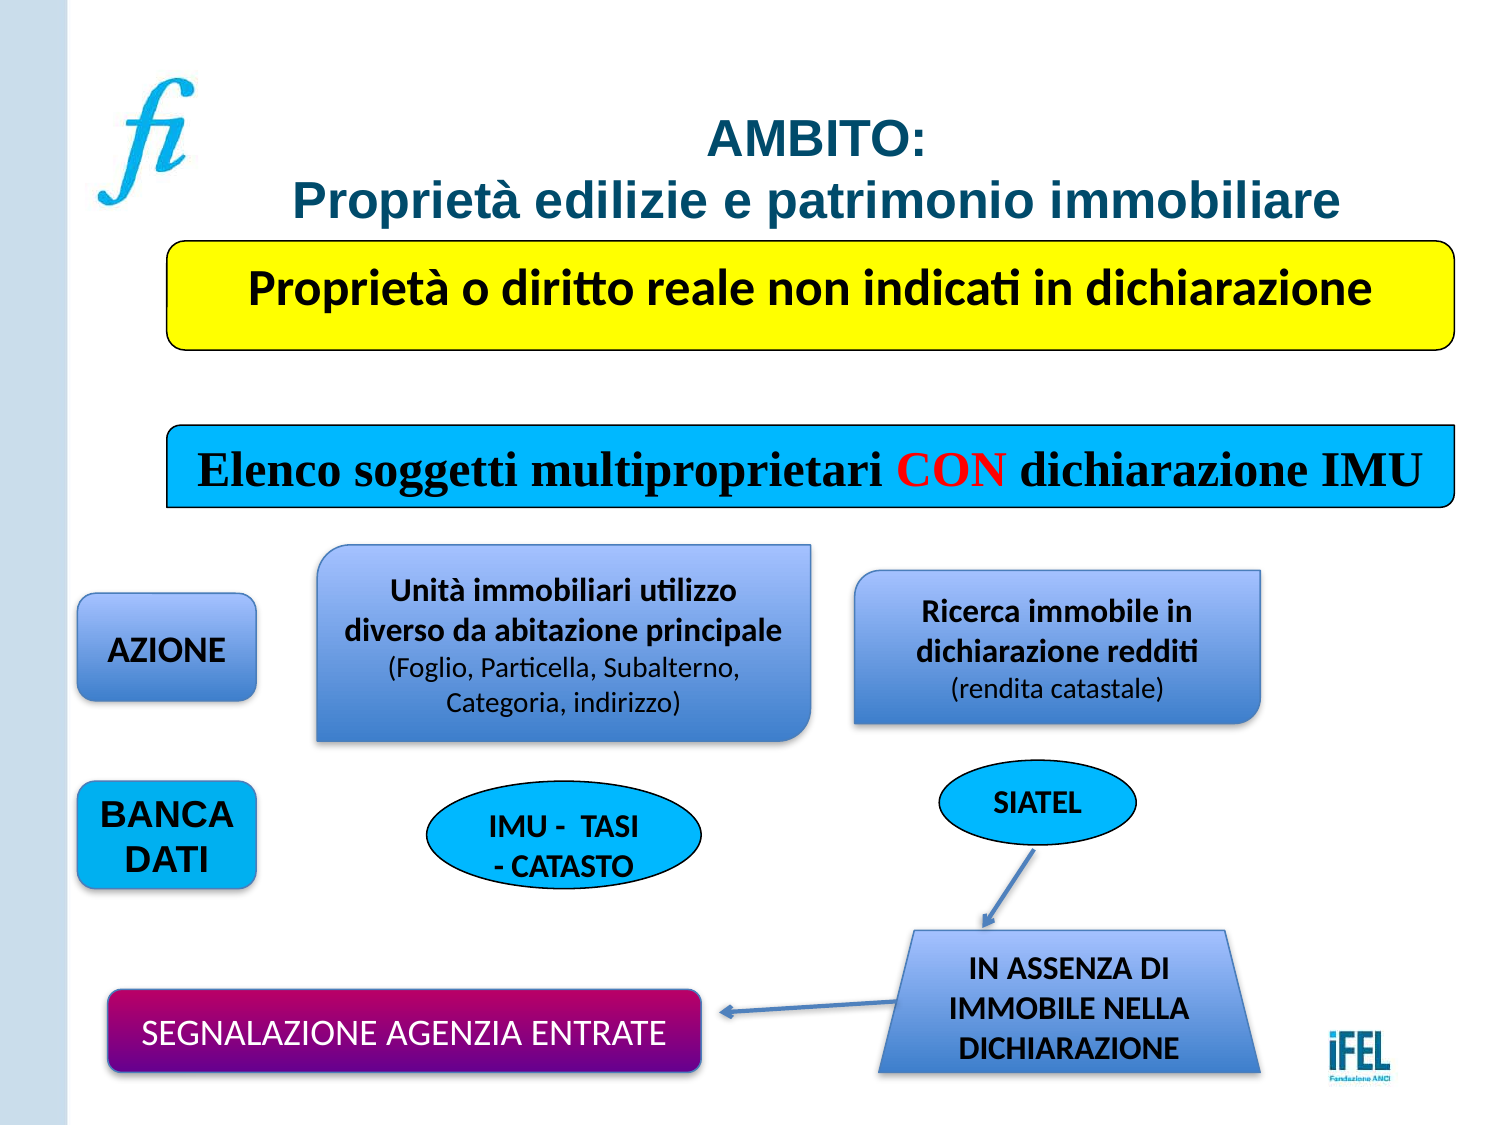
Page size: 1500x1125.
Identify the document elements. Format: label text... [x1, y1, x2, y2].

text_box SIATEL [939, 760, 1137, 845]
text_box Proprietà o diritto reale non indicati in dichiarazione [166, 240, 1455, 351]
text_box AZIONE [76, 592, 257, 702]
text_box SEGNALAZIONE AGENZIA ENTRATE [106, 988, 702, 1074]
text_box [982, 849, 1035, 929]
text_box IN ASSENZA DI IMMOBILE NELLA DICHIARAZIONE [878, 929, 1261, 1074]
text_box Elenco soggetti multiproprietari CON dichiarazione IMU [166, 425, 1455, 508]
text_box BANCA DATI [76, 780, 257, 890]
text_box Unità immobiliari utilizzo diverso da abitazione principale (Foglio, Particella, Subalterno, Categoria, indirizzo) [316, 544, 812, 742]
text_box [718, 1001, 897, 1013]
picture [0, 0, 1500, 1125]
text_box AMBITO: Proprietà edilizie e patrimonio immobiliare [229, 97, 1406, 241]
text_box IMU - TASI - CATASTO [426, 781, 702, 889]
text_box Ricerca immobile in dichiarazione redditi (rendita catastale) [853, 569, 1262, 725]
